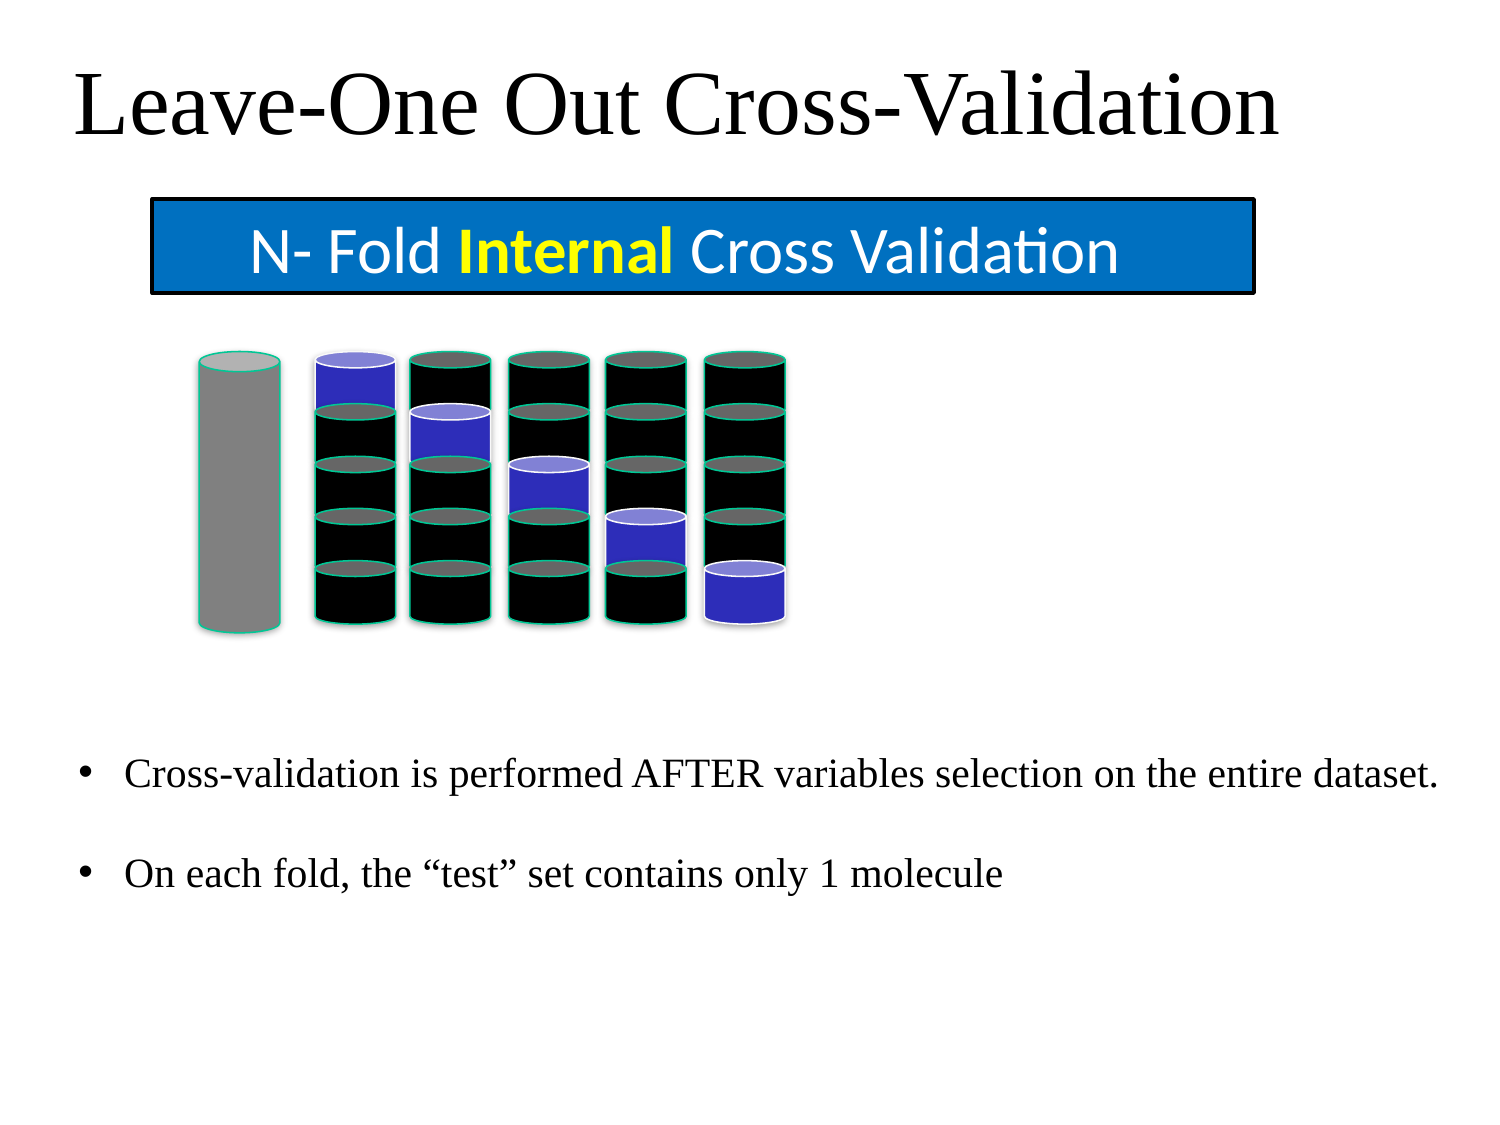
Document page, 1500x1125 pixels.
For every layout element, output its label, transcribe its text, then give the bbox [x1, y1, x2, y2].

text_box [198, 351, 786, 634]
text_box Cross-validation is performed AFTER variables selection on the entire dataset. On each fold, the “test” set contains only 1 molecule [63, 738, 1456, 949]
text_box N- Fold Internal Cross Validation [234, 199, 1243, 294]
text_box [150, 197, 1256, 295]
text_box Leave-One Out Cross-Validation [58, 35, 1465, 160]
